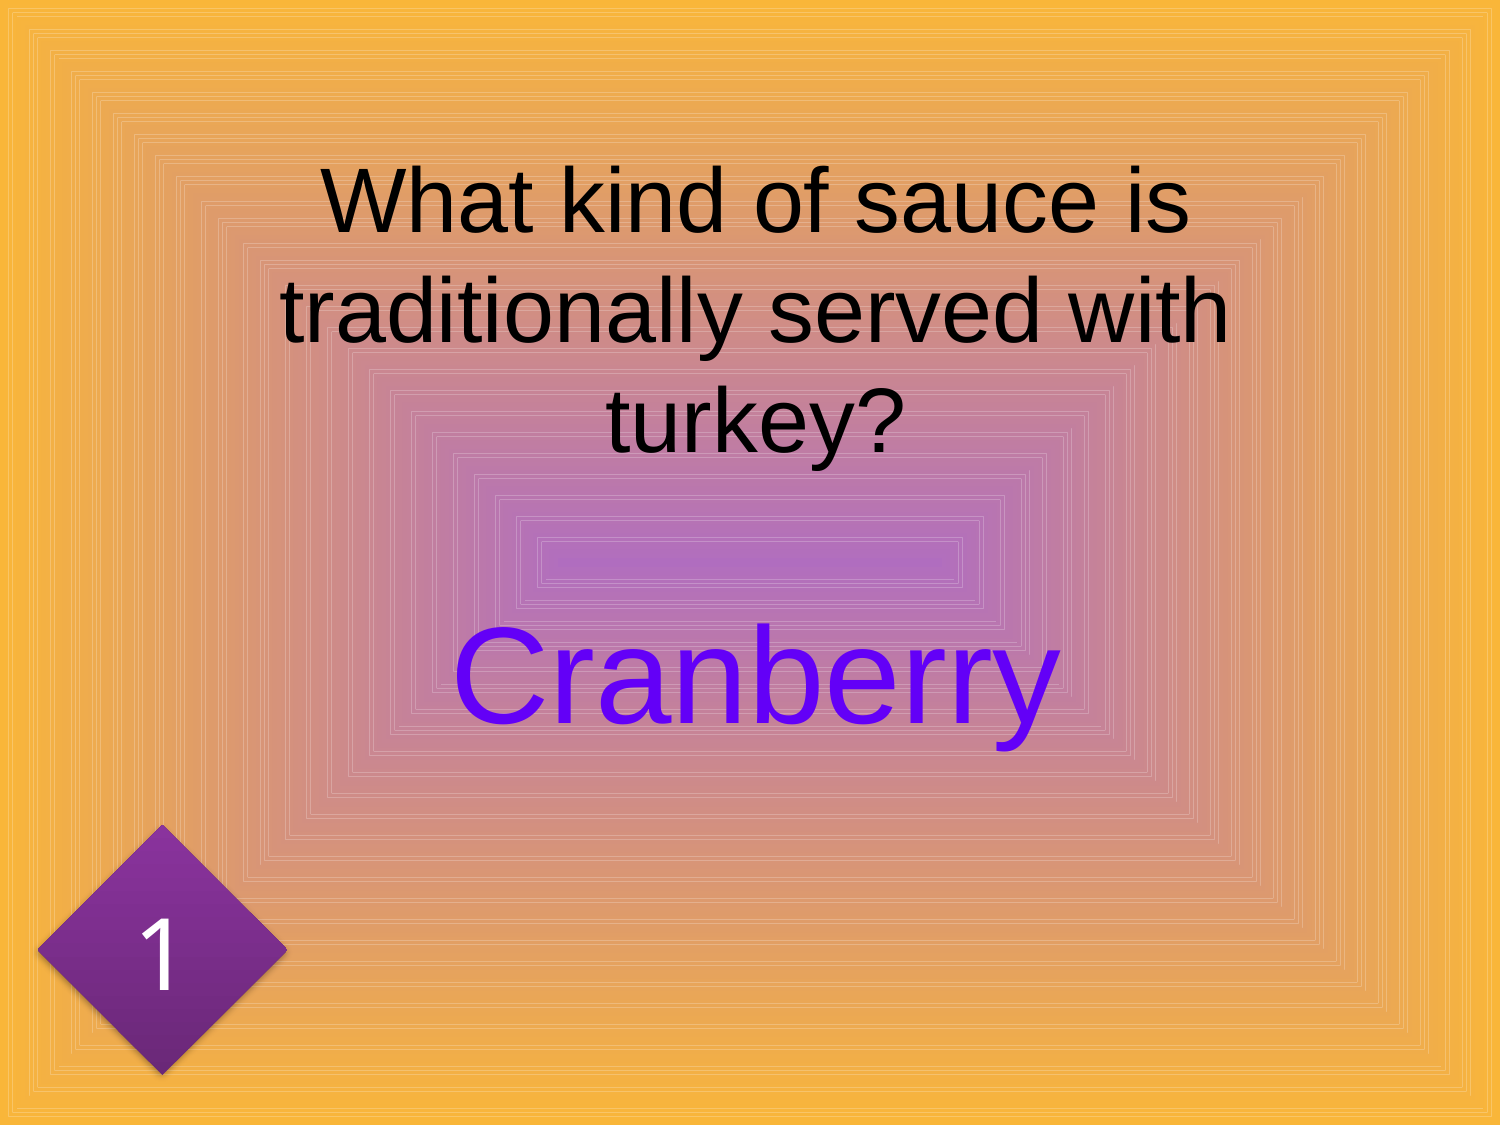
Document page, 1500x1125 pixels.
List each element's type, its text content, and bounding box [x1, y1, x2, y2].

text_box Cranberry [112, 500, 1400, 838]
title What kind of sauce is traditionally served with turkey? [112, 137, 1401, 476]
text_box 1 [37, 838, 288, 1075]
